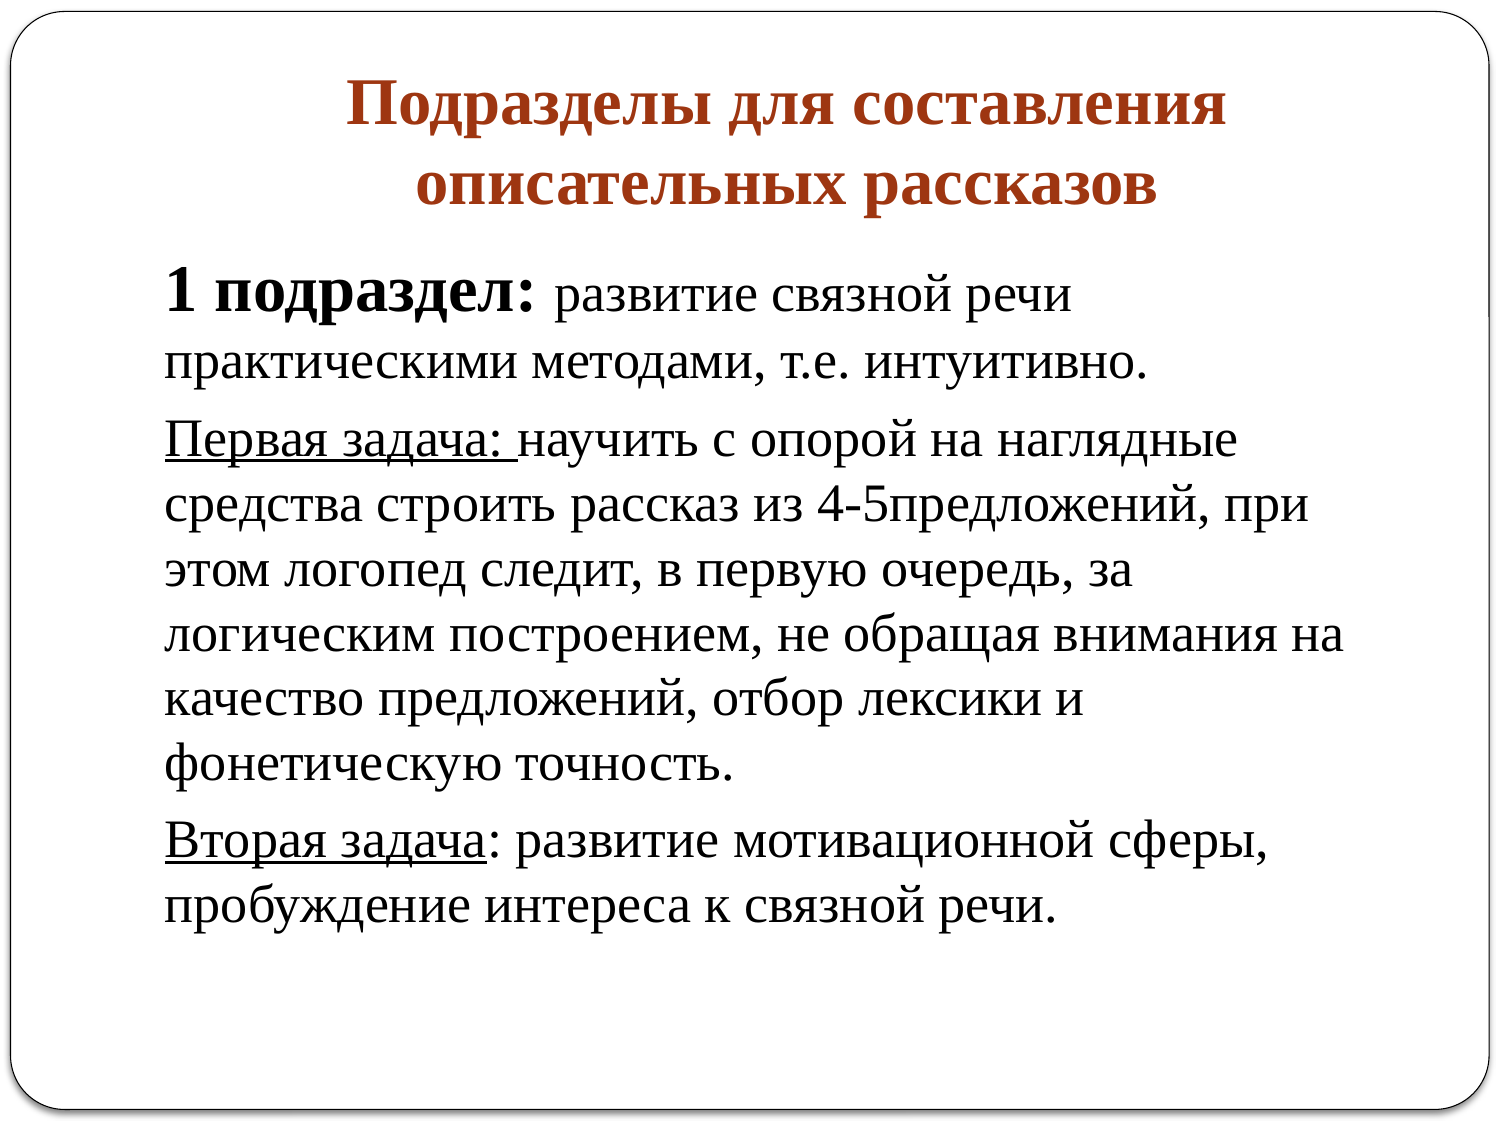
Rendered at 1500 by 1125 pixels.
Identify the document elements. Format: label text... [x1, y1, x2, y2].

title Подразделы для составления описательных рассказов [150, 45, 1425, 233]
list 1 подраздел: развитие связной речи практическими методами, т.е. интуитивно. Первая задача: научить с опорой на наглядные средства строить рассказ из 4-5предложений, при этом логопед следит, в первую очередь, за логическим построением, не обращая внимания на качество предложений, отбор лексики и фонетическую точность. Вторая задача: развитие мотивационной сферы, пробуждение интереса к связной речи. [150, 237, 1425, 988]
